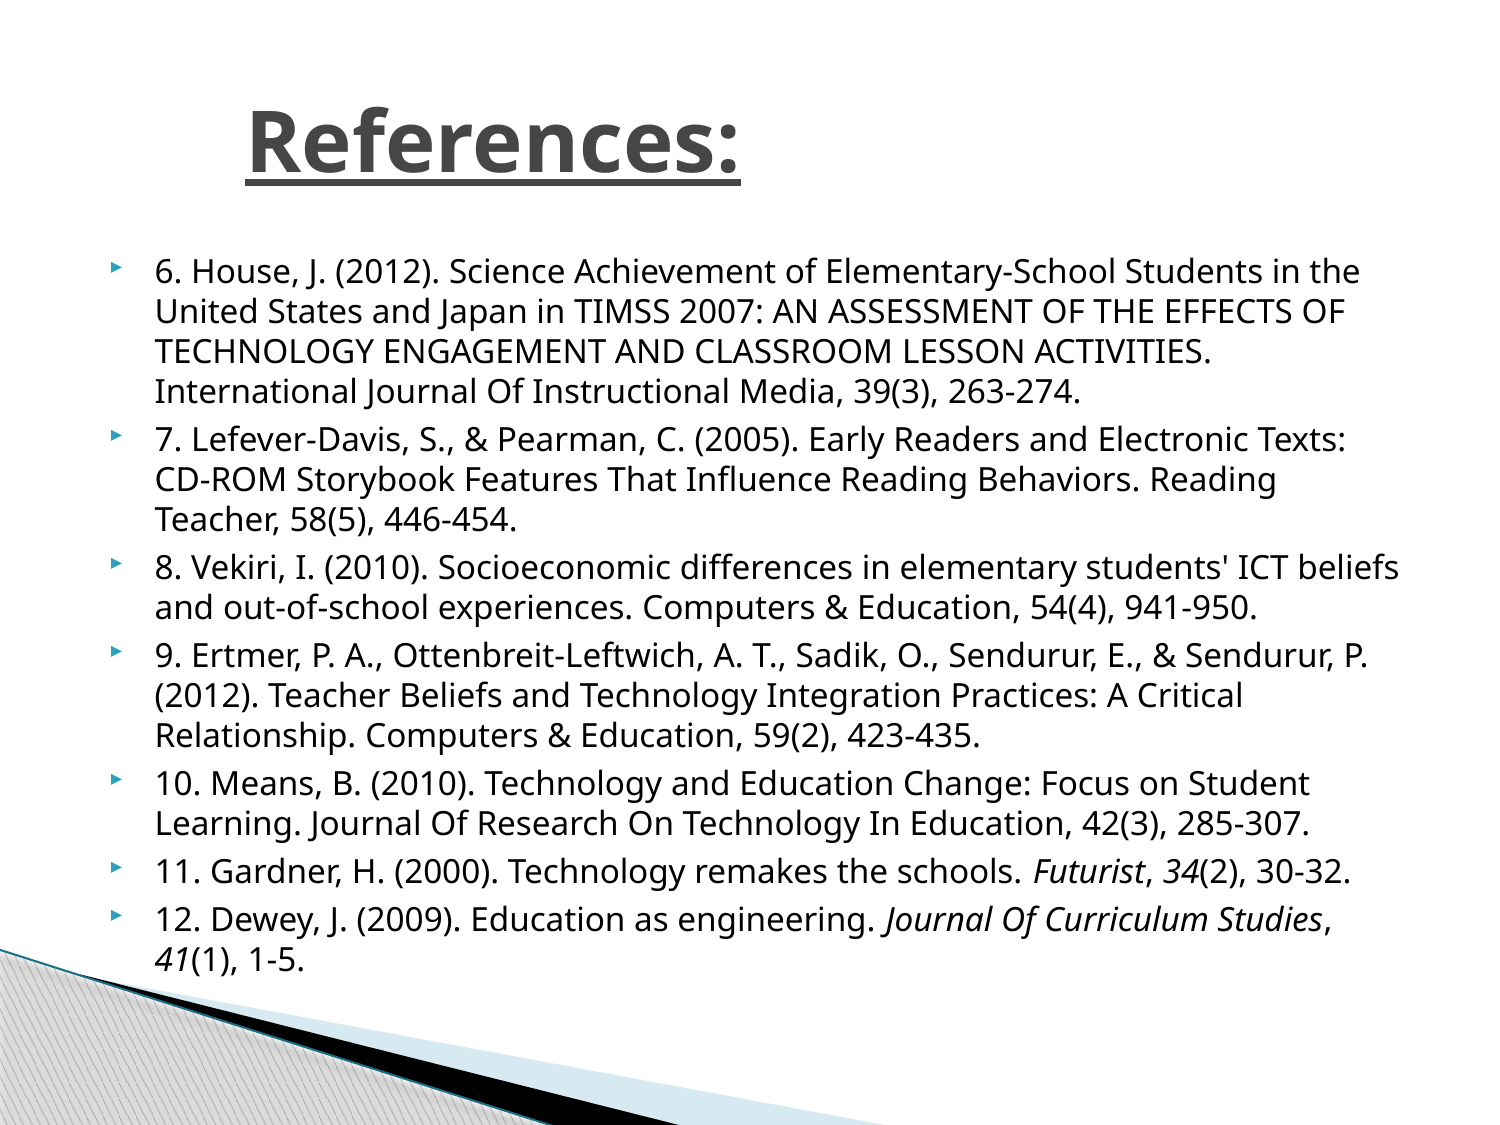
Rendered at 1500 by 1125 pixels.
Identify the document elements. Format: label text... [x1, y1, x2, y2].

list 6. House, J. (2012). Science Achievement of Elementary-School Students in the United States and Japan in TIMSS 2007: AN ASSESSMENT OF THE EFFECTS OF TECHNOLOGY ENGAGEMENT AND CLASSROOM LESSON ACTIVITIES. International Journal Of Instructional Media, 39(3), 263-274. 7. Lefever-Davis, S., & Pearman, C. (2005). Early Readers and Electronic Texts: CD-ROM Storybook Features That Influence Reading Behaviors. Reading Teacher, 58(5), 446-454. 8. Vekiri, I. (2010). Socioeconomic differences in elementary students' ICT beliefs and out-of-school experiences. Computers & Education, 54(4), 941-950. 9. Ertmer, P. A., Ottenbreit-Leftwich, A. T., Sadik, O., Sendurur, E., & Sendurur, P. (2012). Teacher Beliefs and Technology Integration Practices: A Critical Relationship. Computers & Education, 59(2), 423-435. 10. Means, B. (2010). Technology and Education Change: Focus on Student Learning. Journal Of Research On Technology In Education, 42(3), 285-307. 11. Gardner, H. (2000). Technology remakes the schools. Futurist, 34(2), 30-32. 12. Dewey, J. (2009). Education as engineering. Journal Of Curriculum Studies, 41(1), 1-5. [75, 243, 1425, 986]
title References: [75, 45, 1425, 233]
